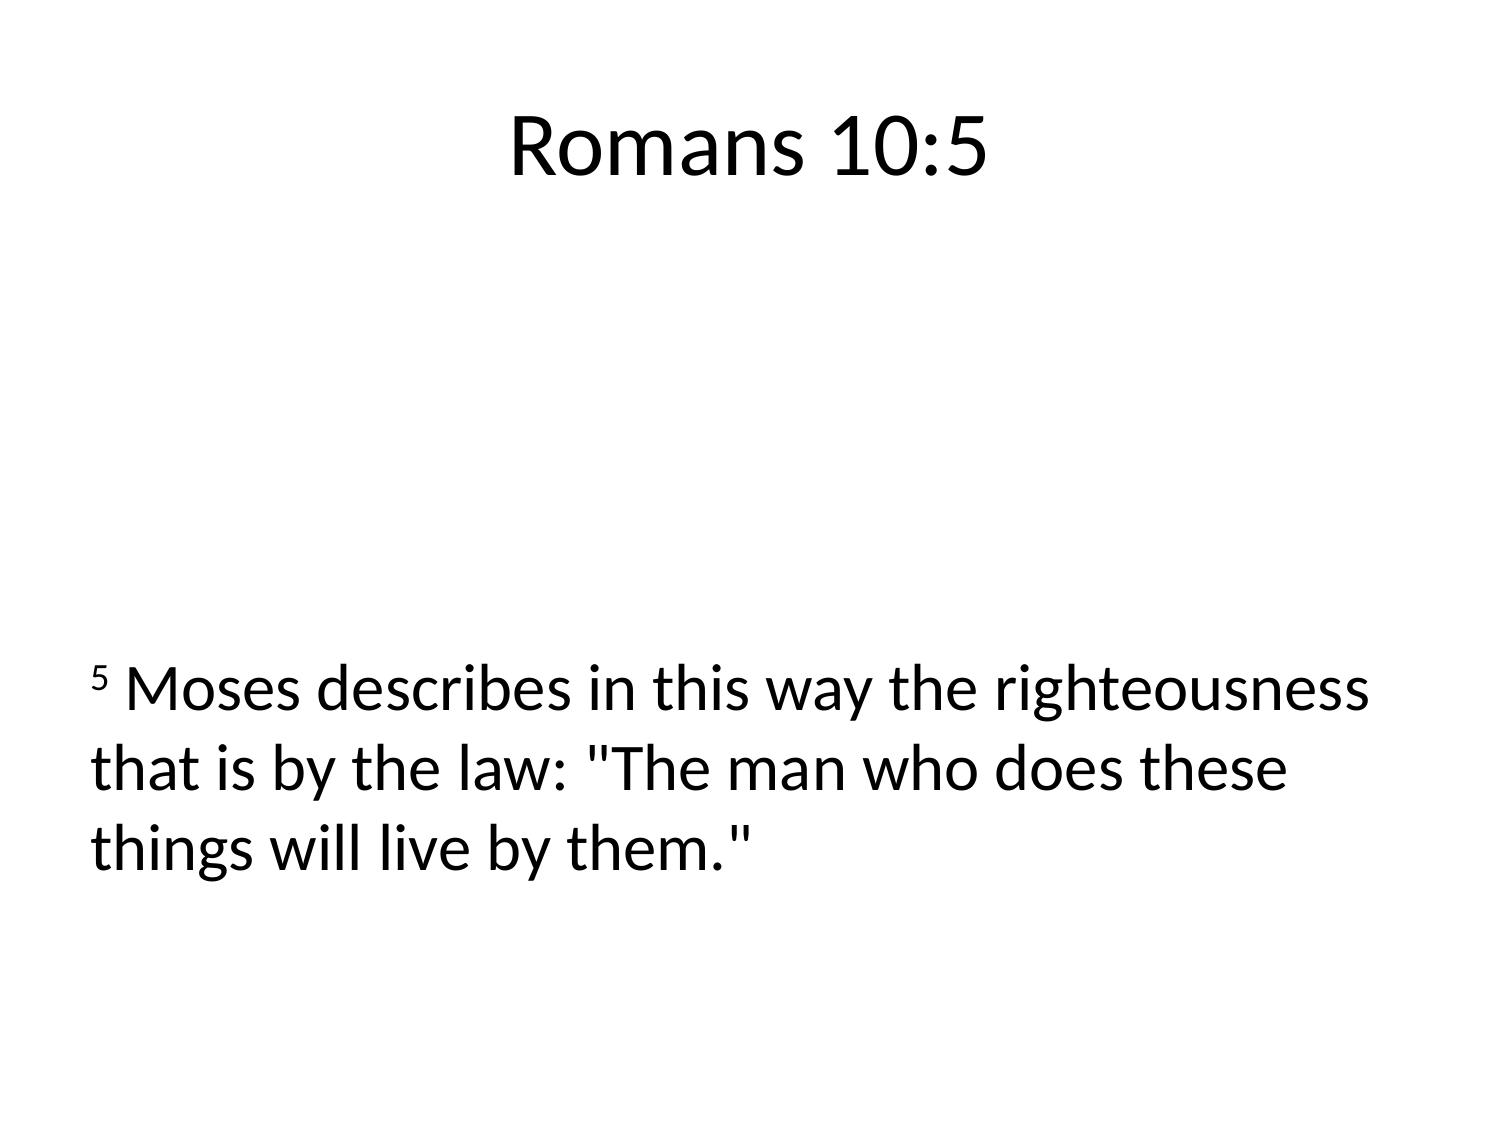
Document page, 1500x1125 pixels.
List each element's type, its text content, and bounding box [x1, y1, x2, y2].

list 5 Moses describes in this way the righteousness that is by the law: "The man who does these things will live by them." [75, 262, 1425, 1005]
title Romans 10:5 [75, 45, 1425, 233]
